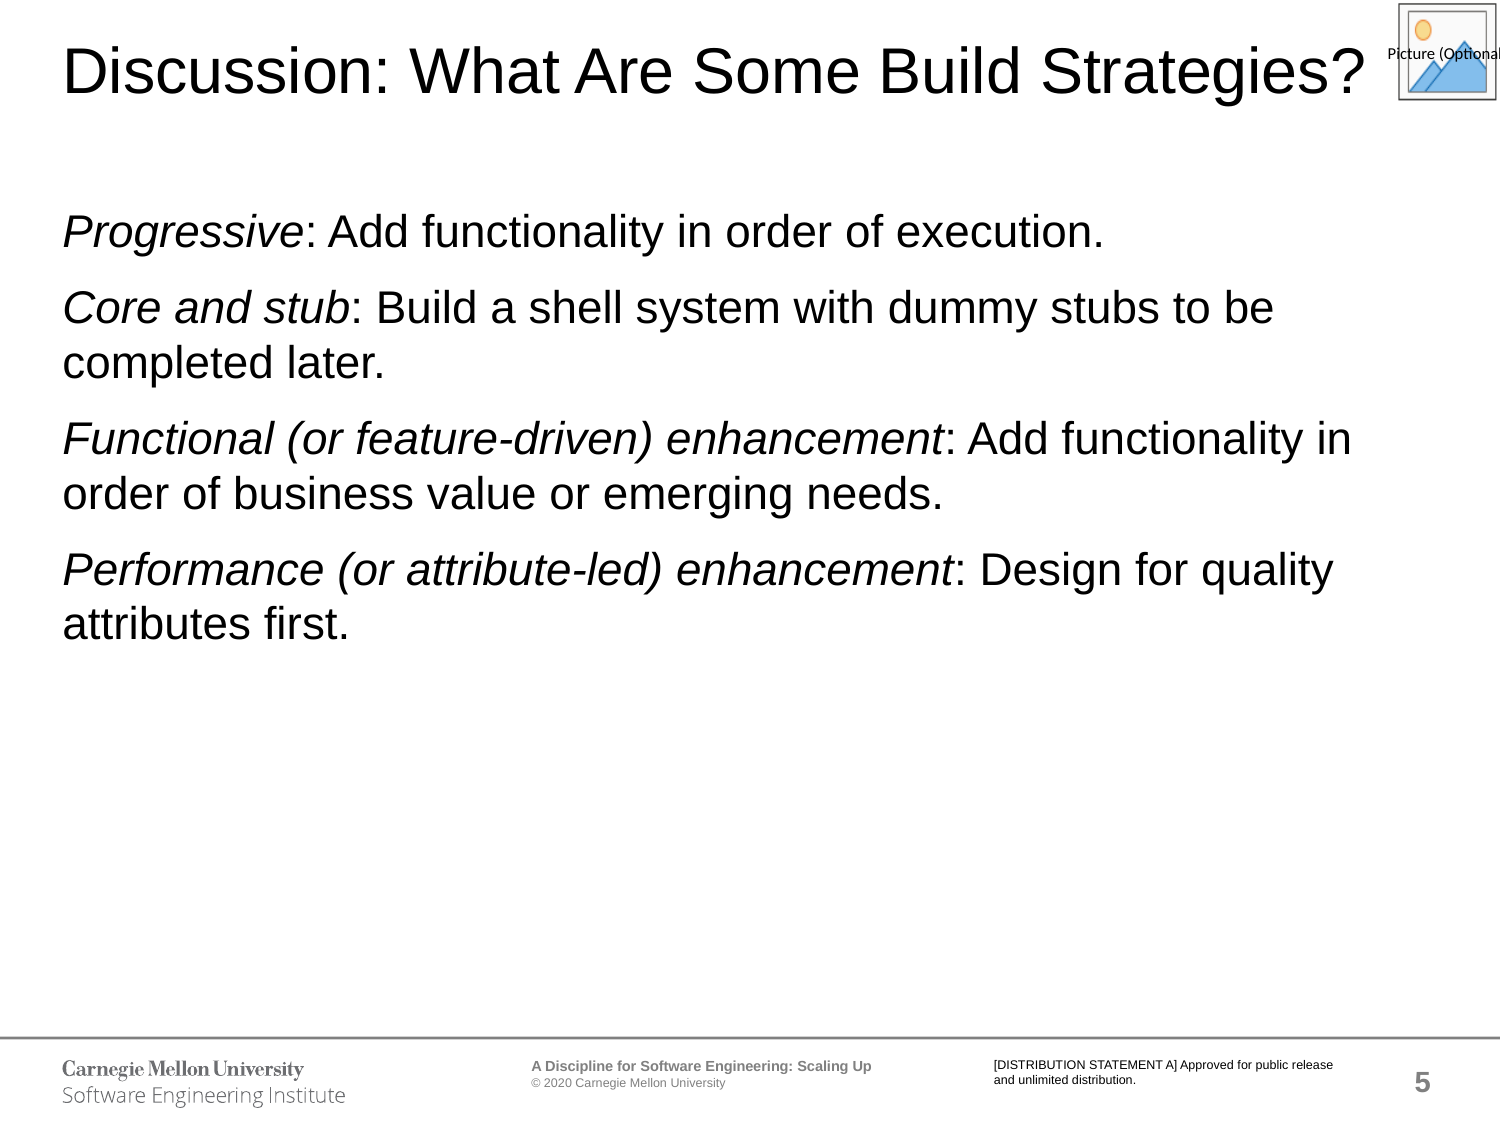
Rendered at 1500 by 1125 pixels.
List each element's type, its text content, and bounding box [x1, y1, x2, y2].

list Progressive: Add functionality in order of execution. Core and stub: Build a shell system with dummy stubs to be completed later. Functional (or feature-driven) enhancement: Add functionality in order of business value or emerging needs. Performance (or attribute-led) enhancement: Design for quality attributes first. [62, 201, 1431, 1000]
title Discussion: What Are Some Build Strategies? [62, 37, 1445, 182]
picture [1394, 0, 1500, 105]
